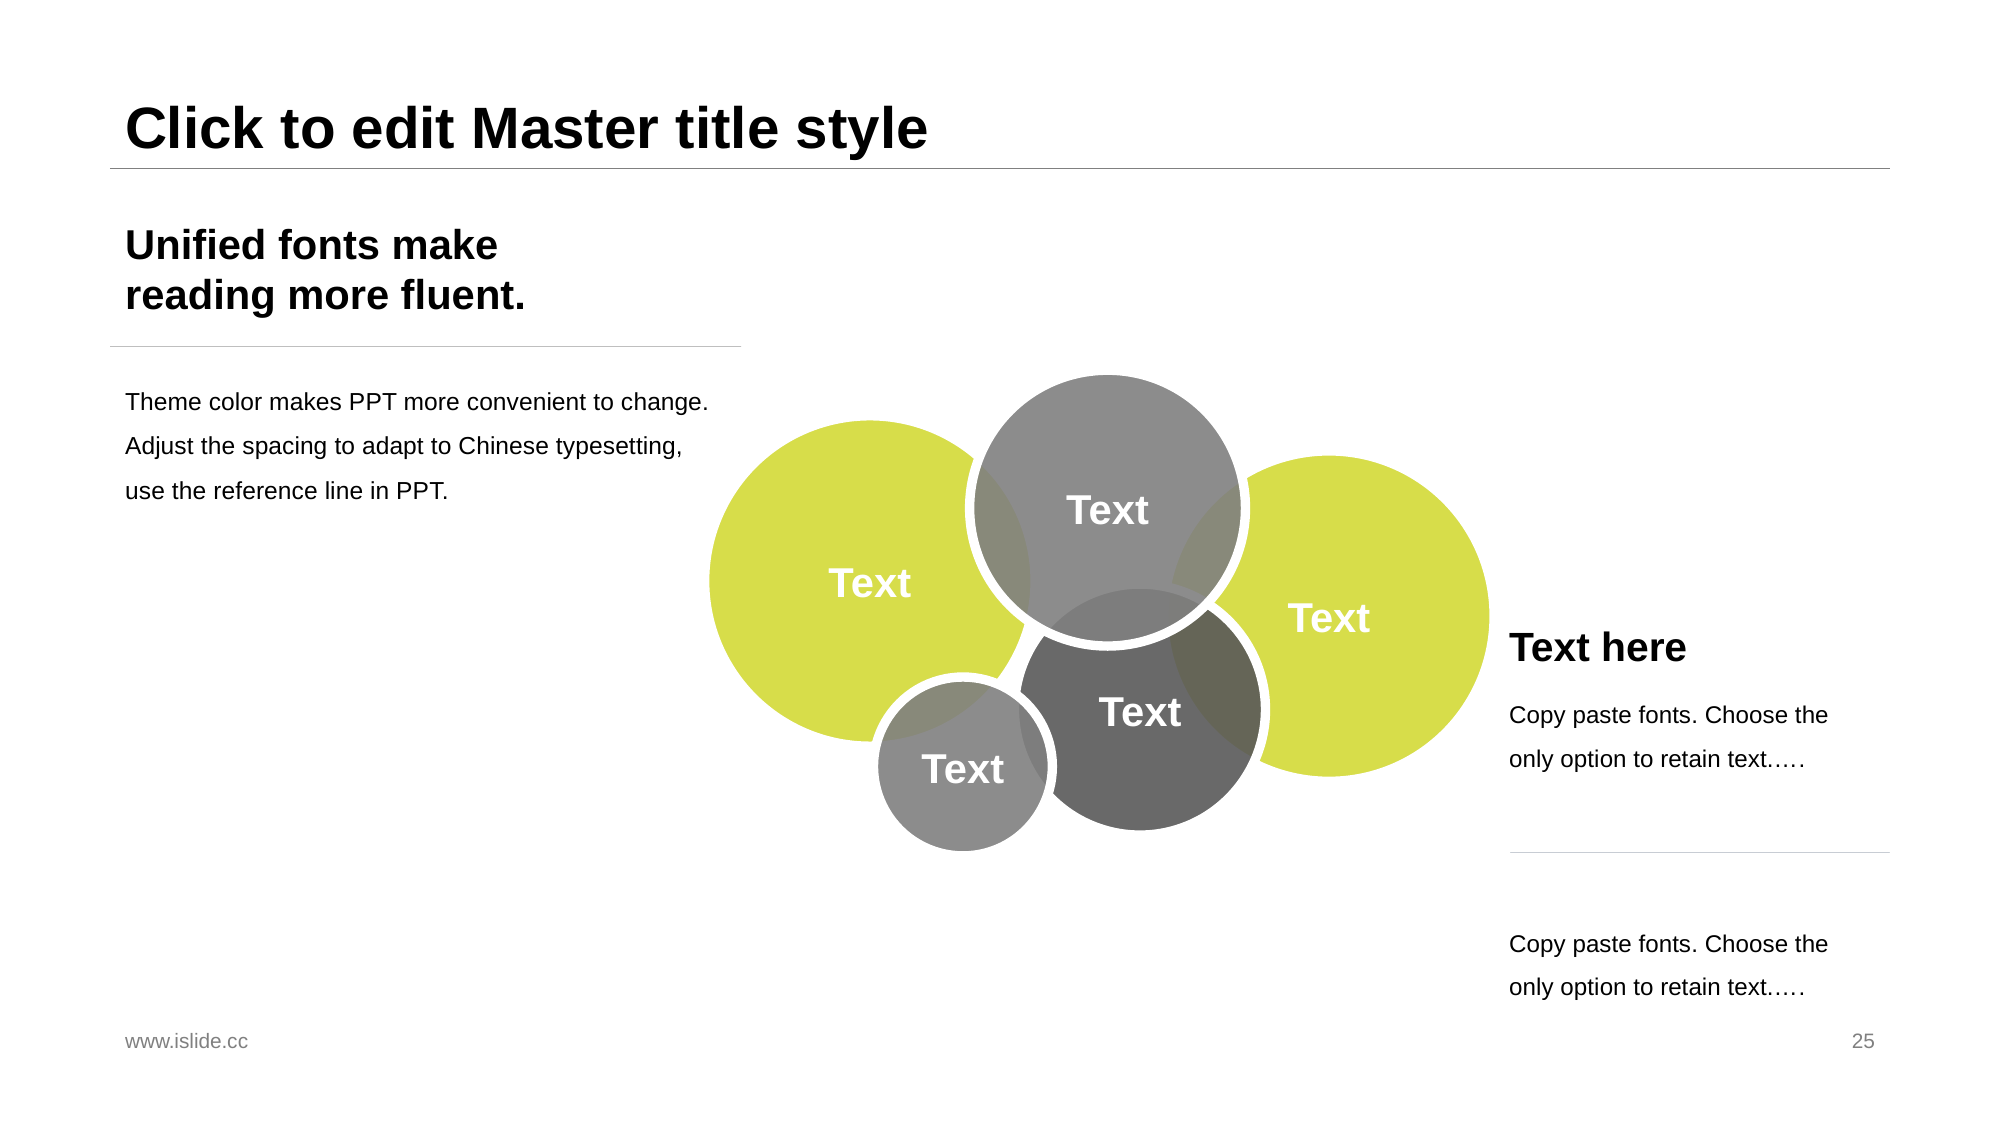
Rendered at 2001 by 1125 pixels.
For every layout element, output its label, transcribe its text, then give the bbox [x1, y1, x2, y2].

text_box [110, 185, 1890, 1009]
slide_number 25 [1412, 1023, 1890, 1058]
title Click to edit Master title style [109, 0, 1890, 169]
footer www.islide.cc [109, 1023, 790, 1058]
